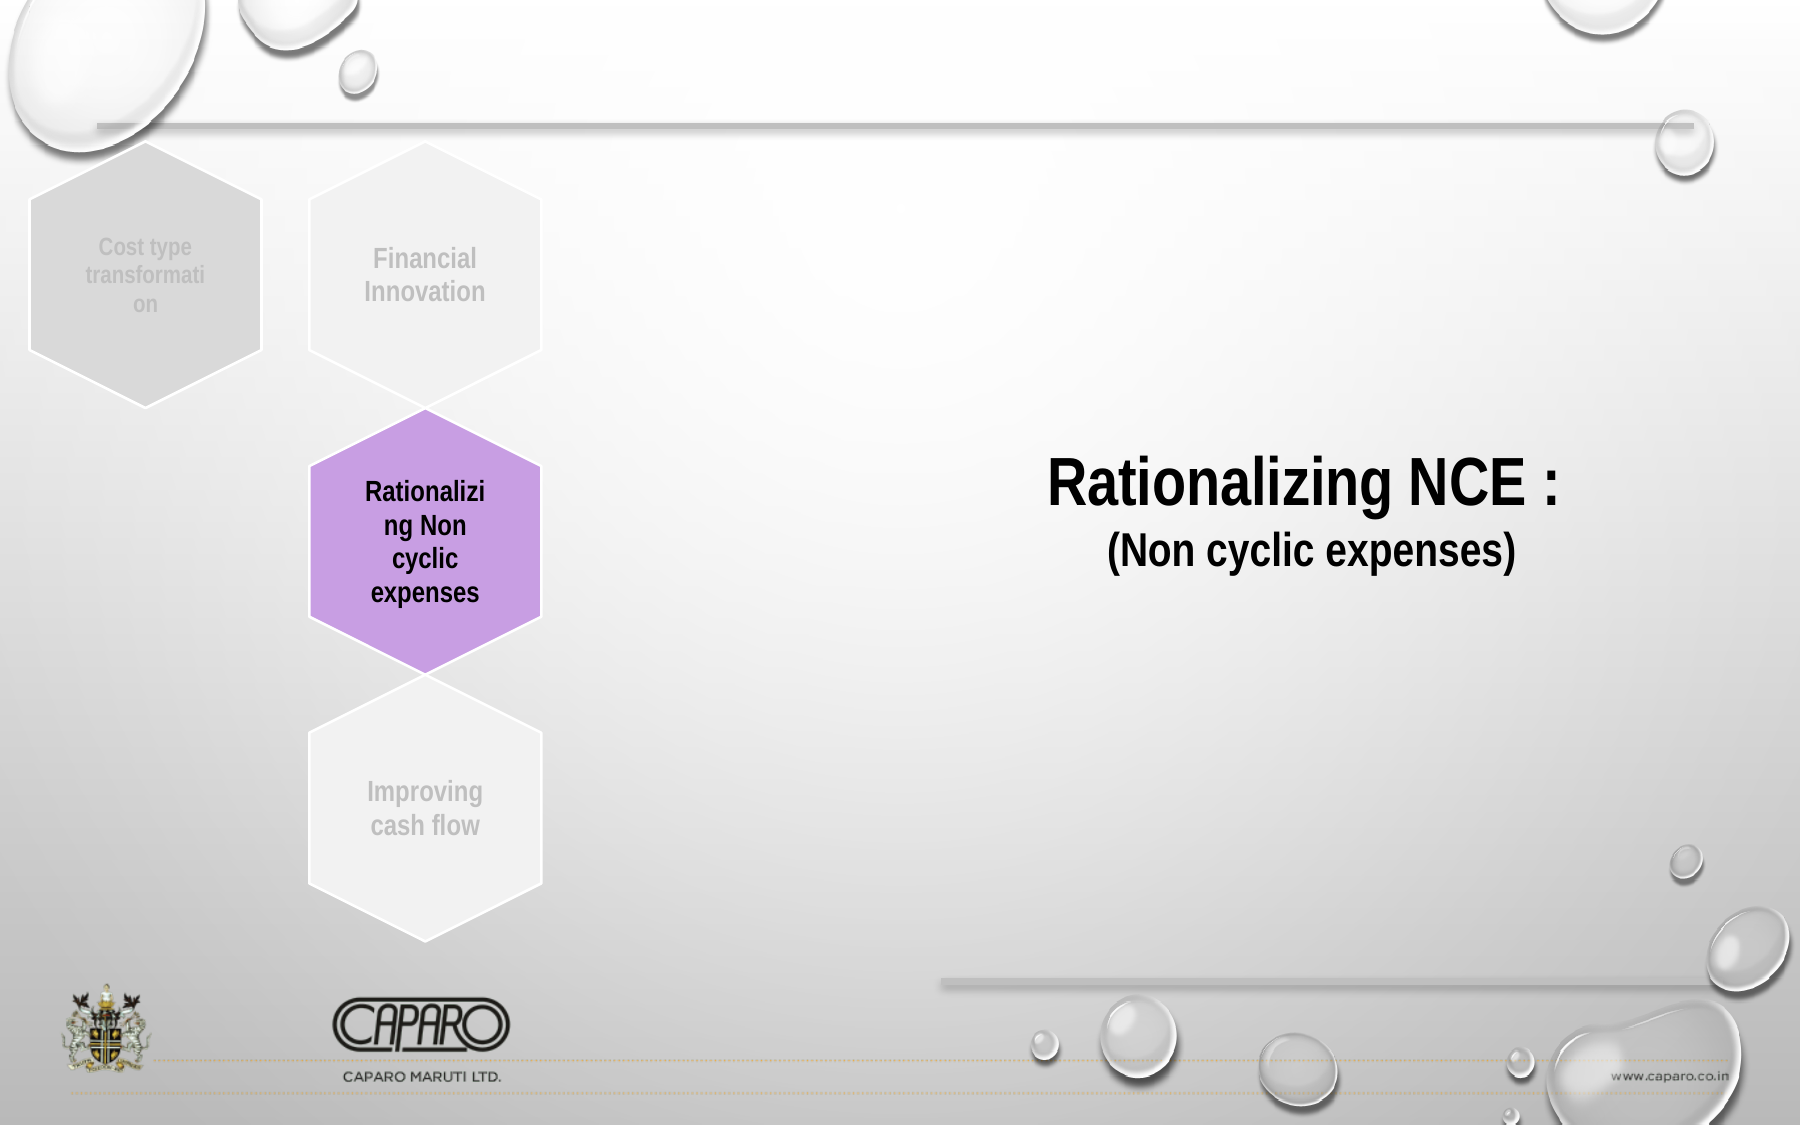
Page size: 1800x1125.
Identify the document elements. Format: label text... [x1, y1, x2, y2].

picture [0, 0, 1800, 1125]
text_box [0, 141, 909, 942]
text_box Rationalizing NCE : (Non cyclic expenses) [1032, 429, 1592, 584]
